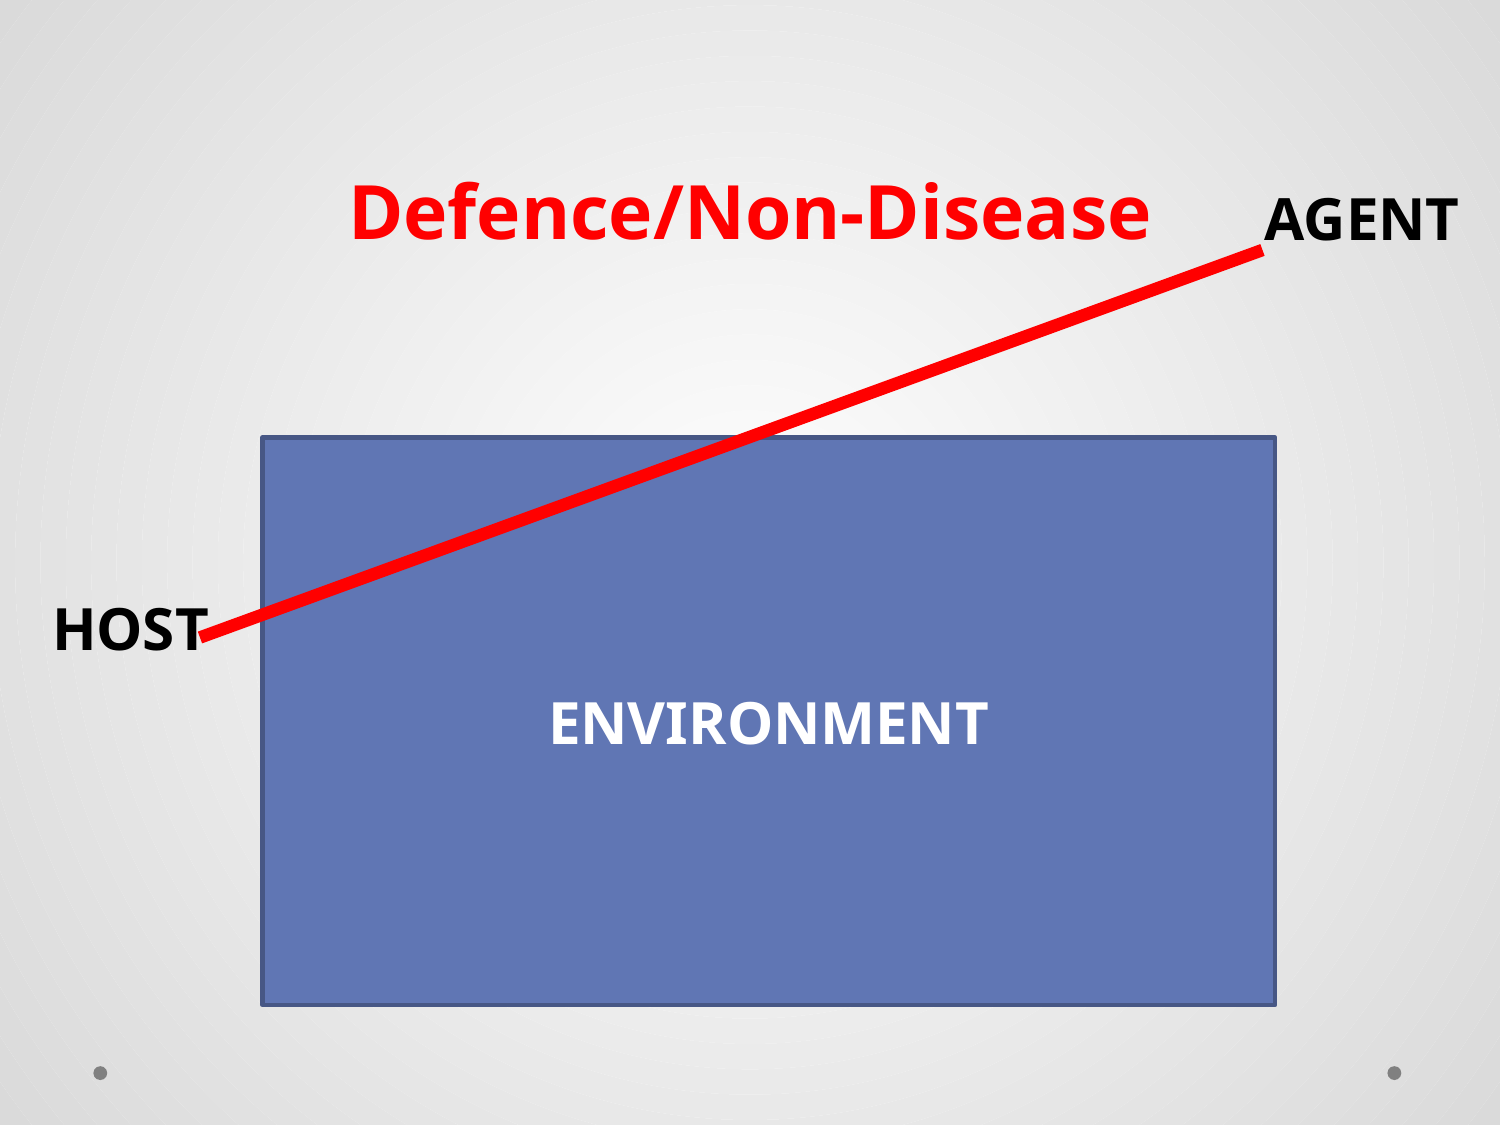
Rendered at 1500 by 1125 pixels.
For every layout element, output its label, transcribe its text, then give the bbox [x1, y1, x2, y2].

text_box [199, 249, 1263, 638]
title Defence/Non-Disease [75, 0, 1425, 263]
text_box HOST [37, 584, 300, 669]
text_box AGENT [1250, 174, 1500, 260]
list ENVIRONMENT [260, 435, 1277, 1007]
